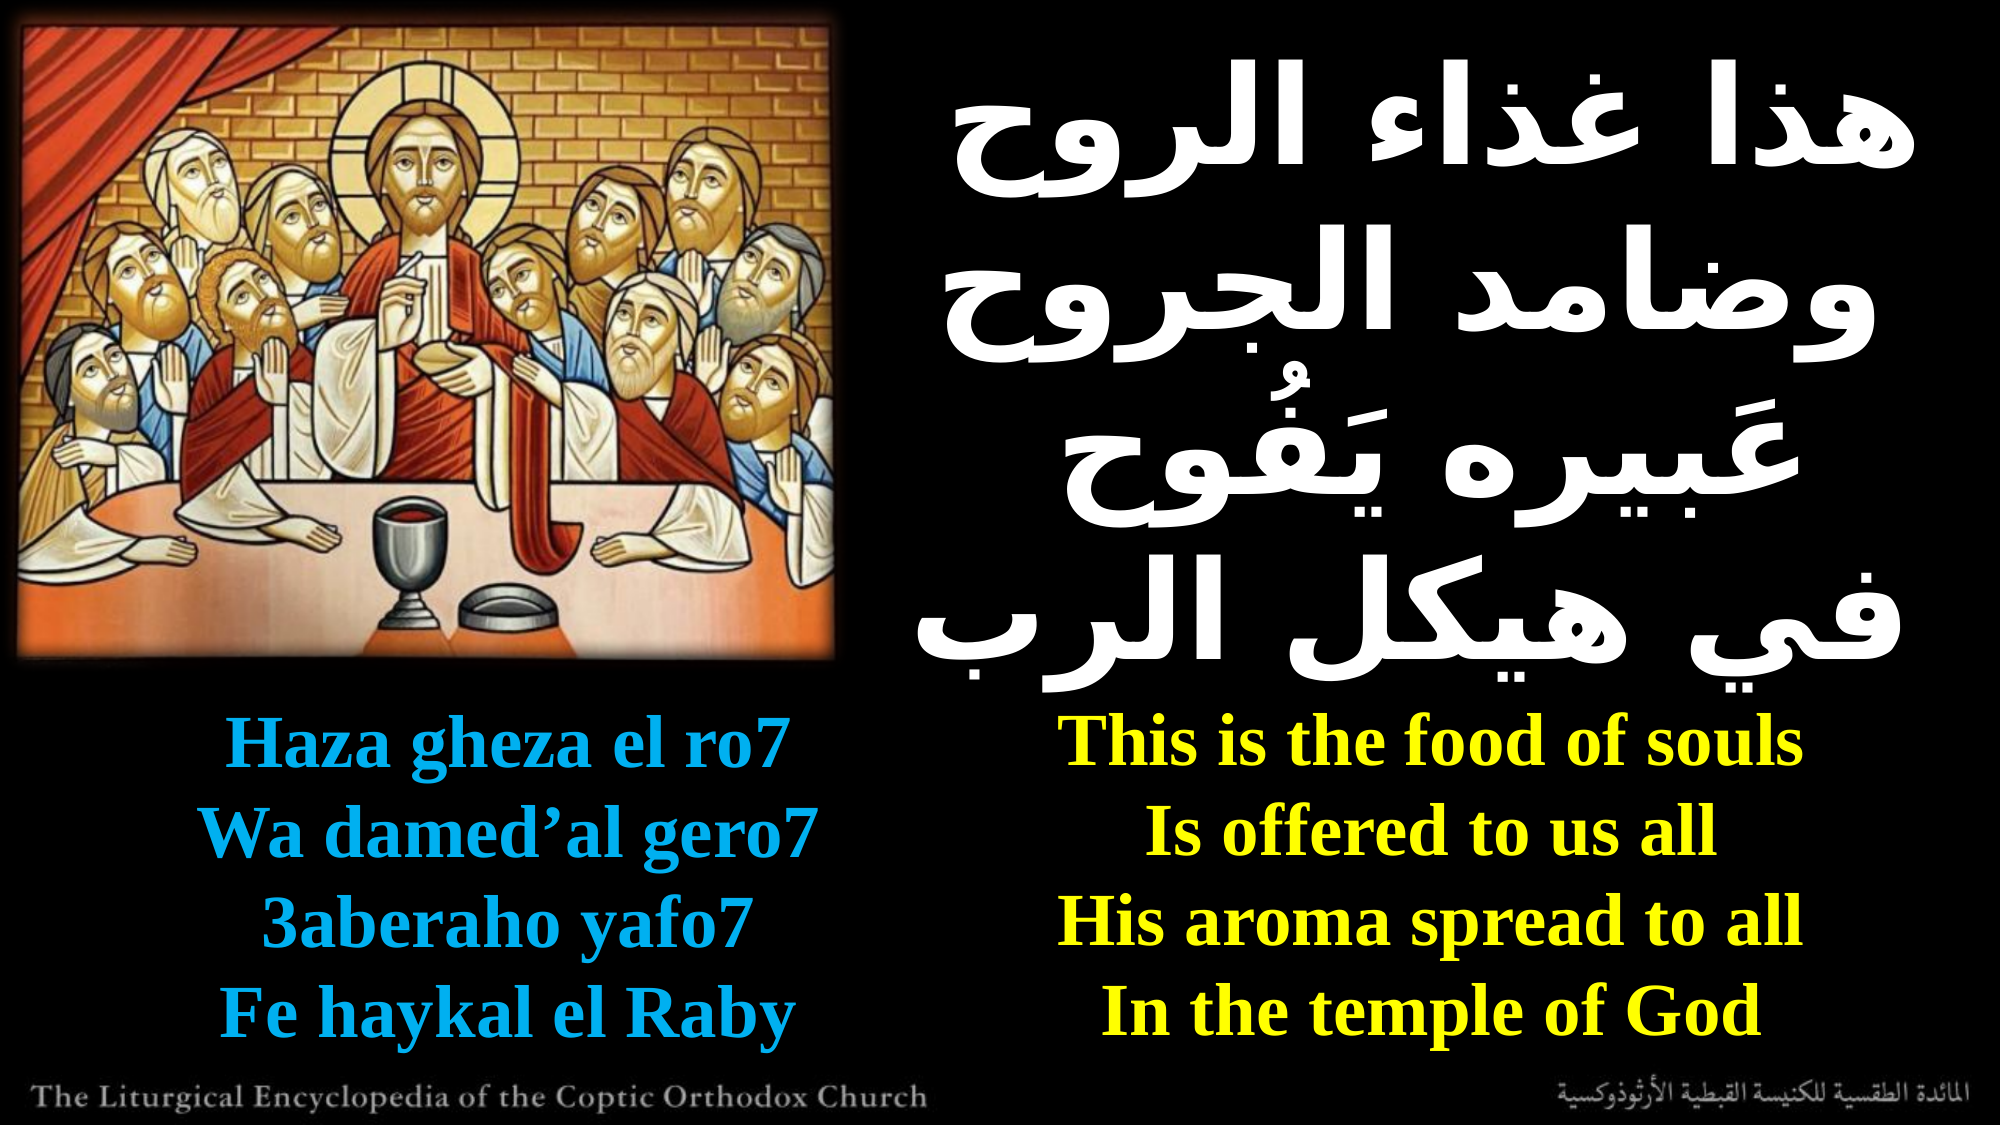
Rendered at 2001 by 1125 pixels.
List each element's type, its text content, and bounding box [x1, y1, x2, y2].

picture [0, 0, 2000, 1125]
text_box Haza gheza el ro7 Wa damed’al gero7 3aberaho yafo7 Fe haykal el Raby [17, 684, 1000, 1046]
text_box This is the food of souls Is offered to us all His aroma spread to all In the temple of God [894, 683, 1968, 1086]
text_box هذا غذاء الروح وضامد الجروح عَبيره يَفُوح في هيكل الرب [874, 20, 1948, 684]
